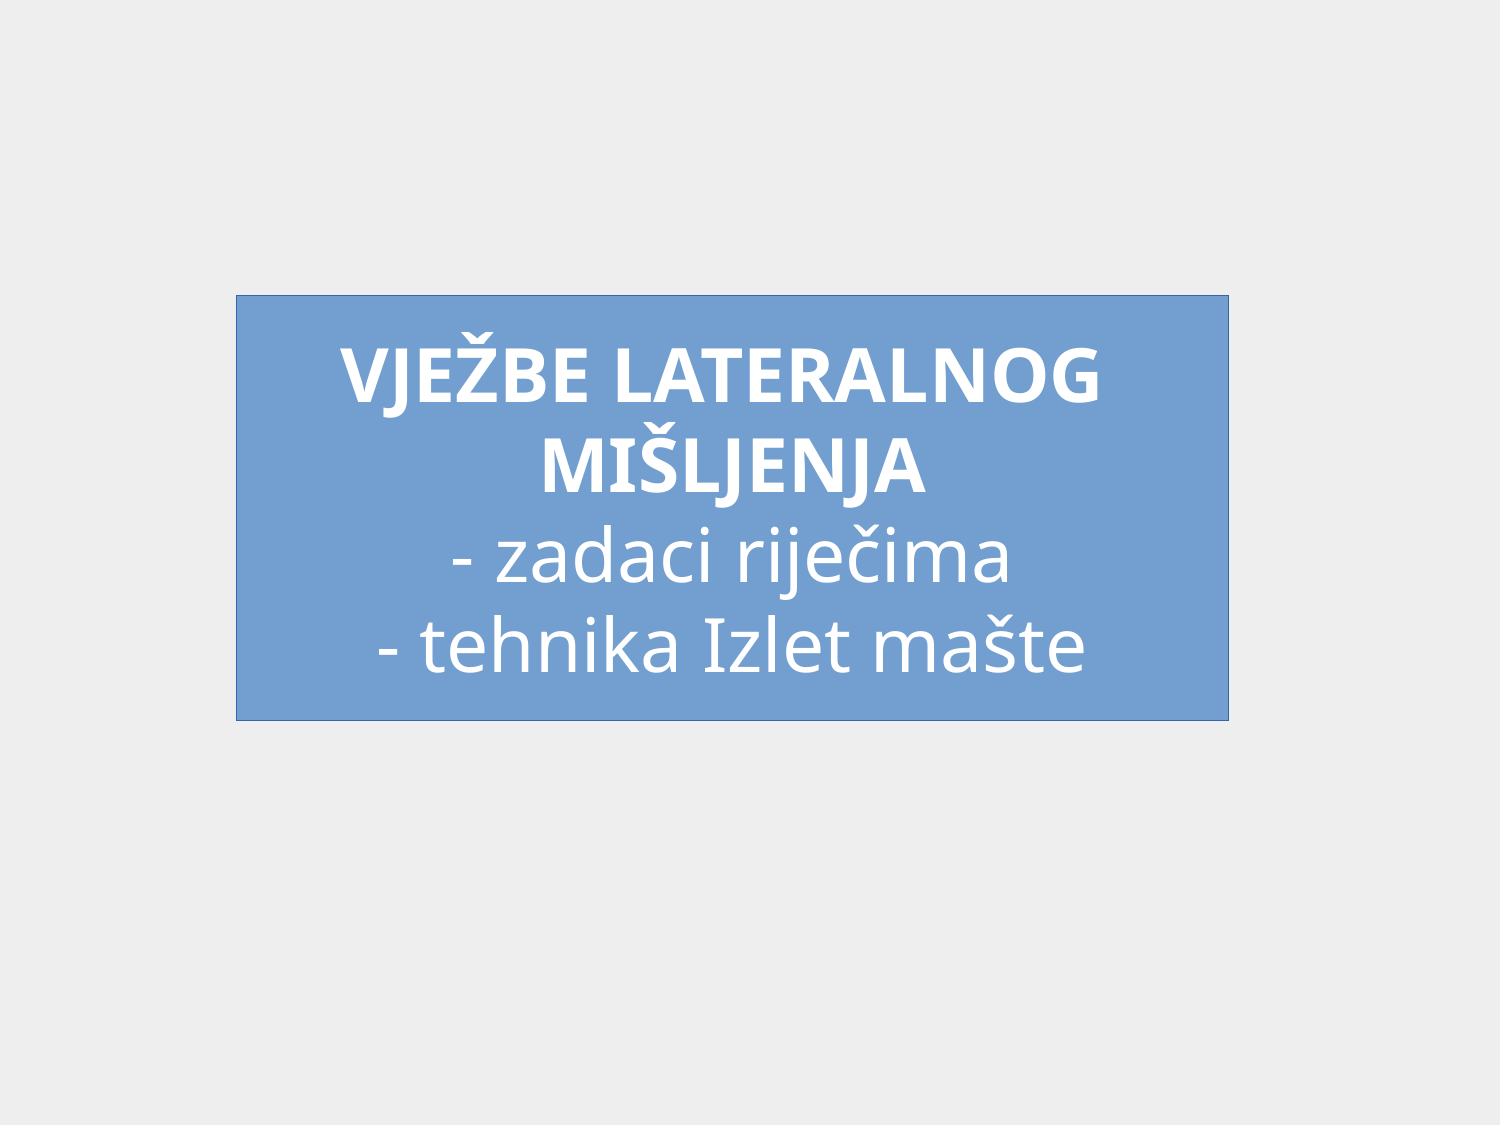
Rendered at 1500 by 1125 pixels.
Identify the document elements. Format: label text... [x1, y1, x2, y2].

text_box VJEŽBE LATERALNOG MIŠLJENJA - zadaci riječima - tehnika Izlet mašte [236, 295, 1229, 721]
